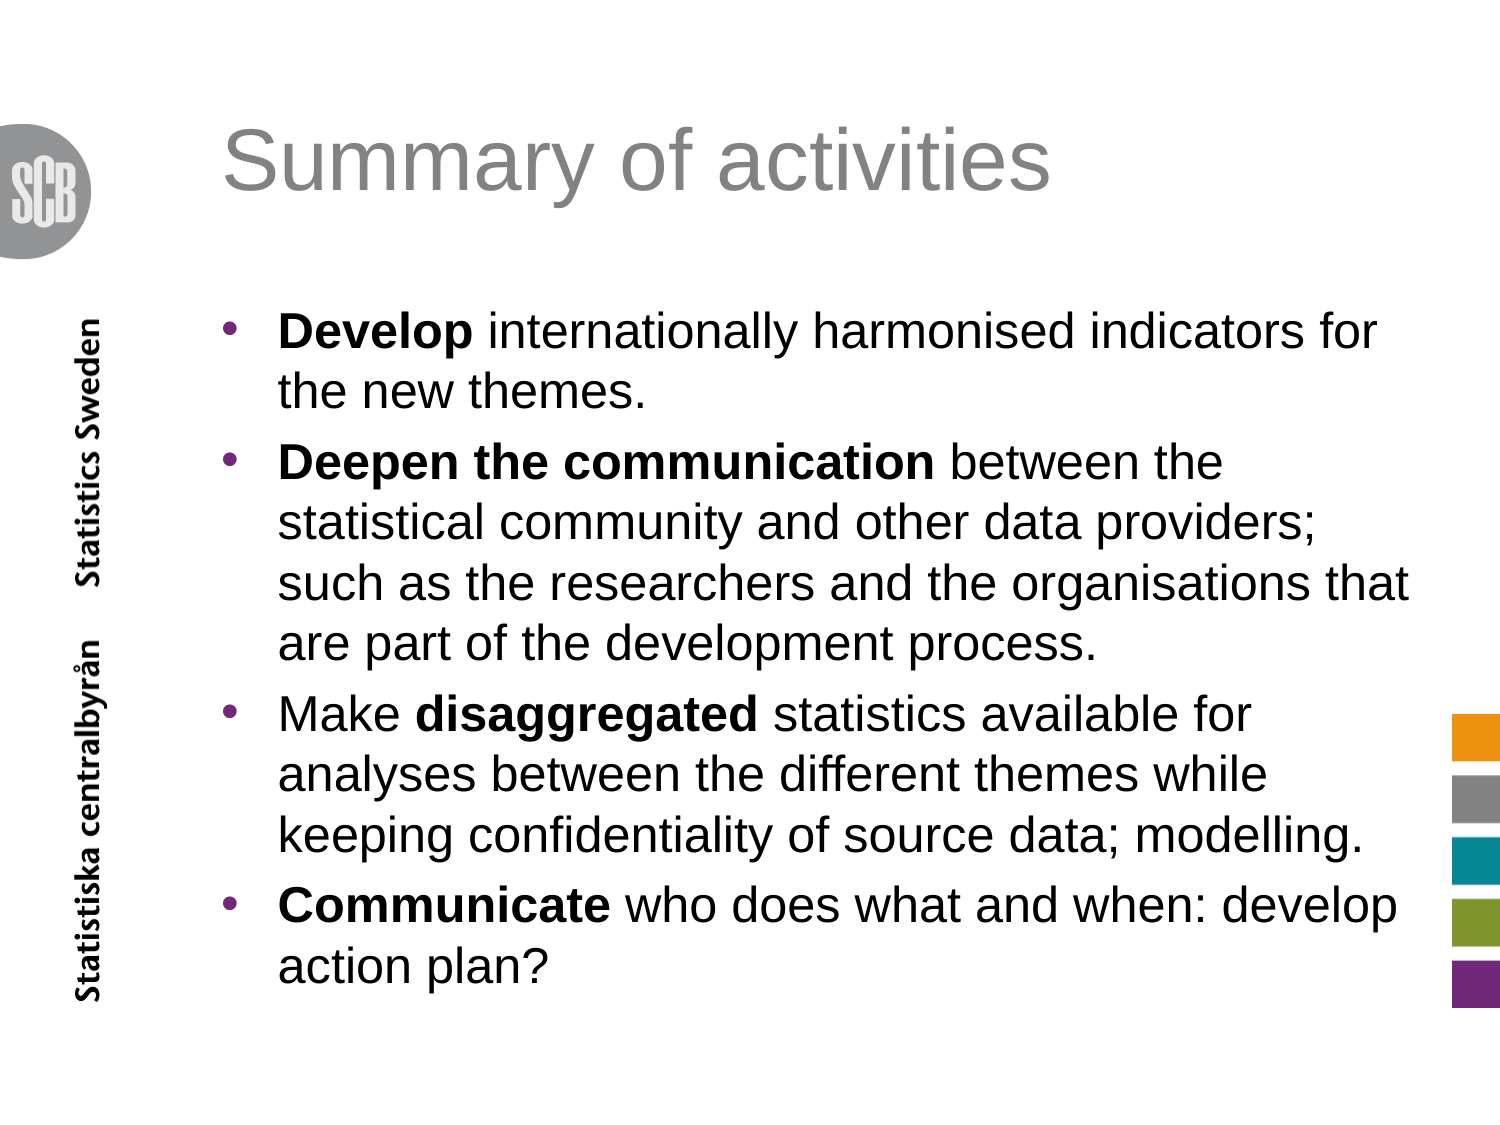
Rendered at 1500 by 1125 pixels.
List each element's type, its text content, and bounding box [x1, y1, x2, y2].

title Summary of activities [206, 62, 1425, 219]
picture [0, 124, 107, 1002]
picture [1452, 714, 1500, 1008]
list Develop internationally harmonised indicators for the new themes. Deepen the communication between the statistical community and other data providers; such as the researchers and the organisations that are part of the development process. Make disaggregated statistics available for analyses between the different themes while keeping confidentiality of source data; modelling. Communicate who does what and when: develop action plan? [206, 219, 1425, 1005]
